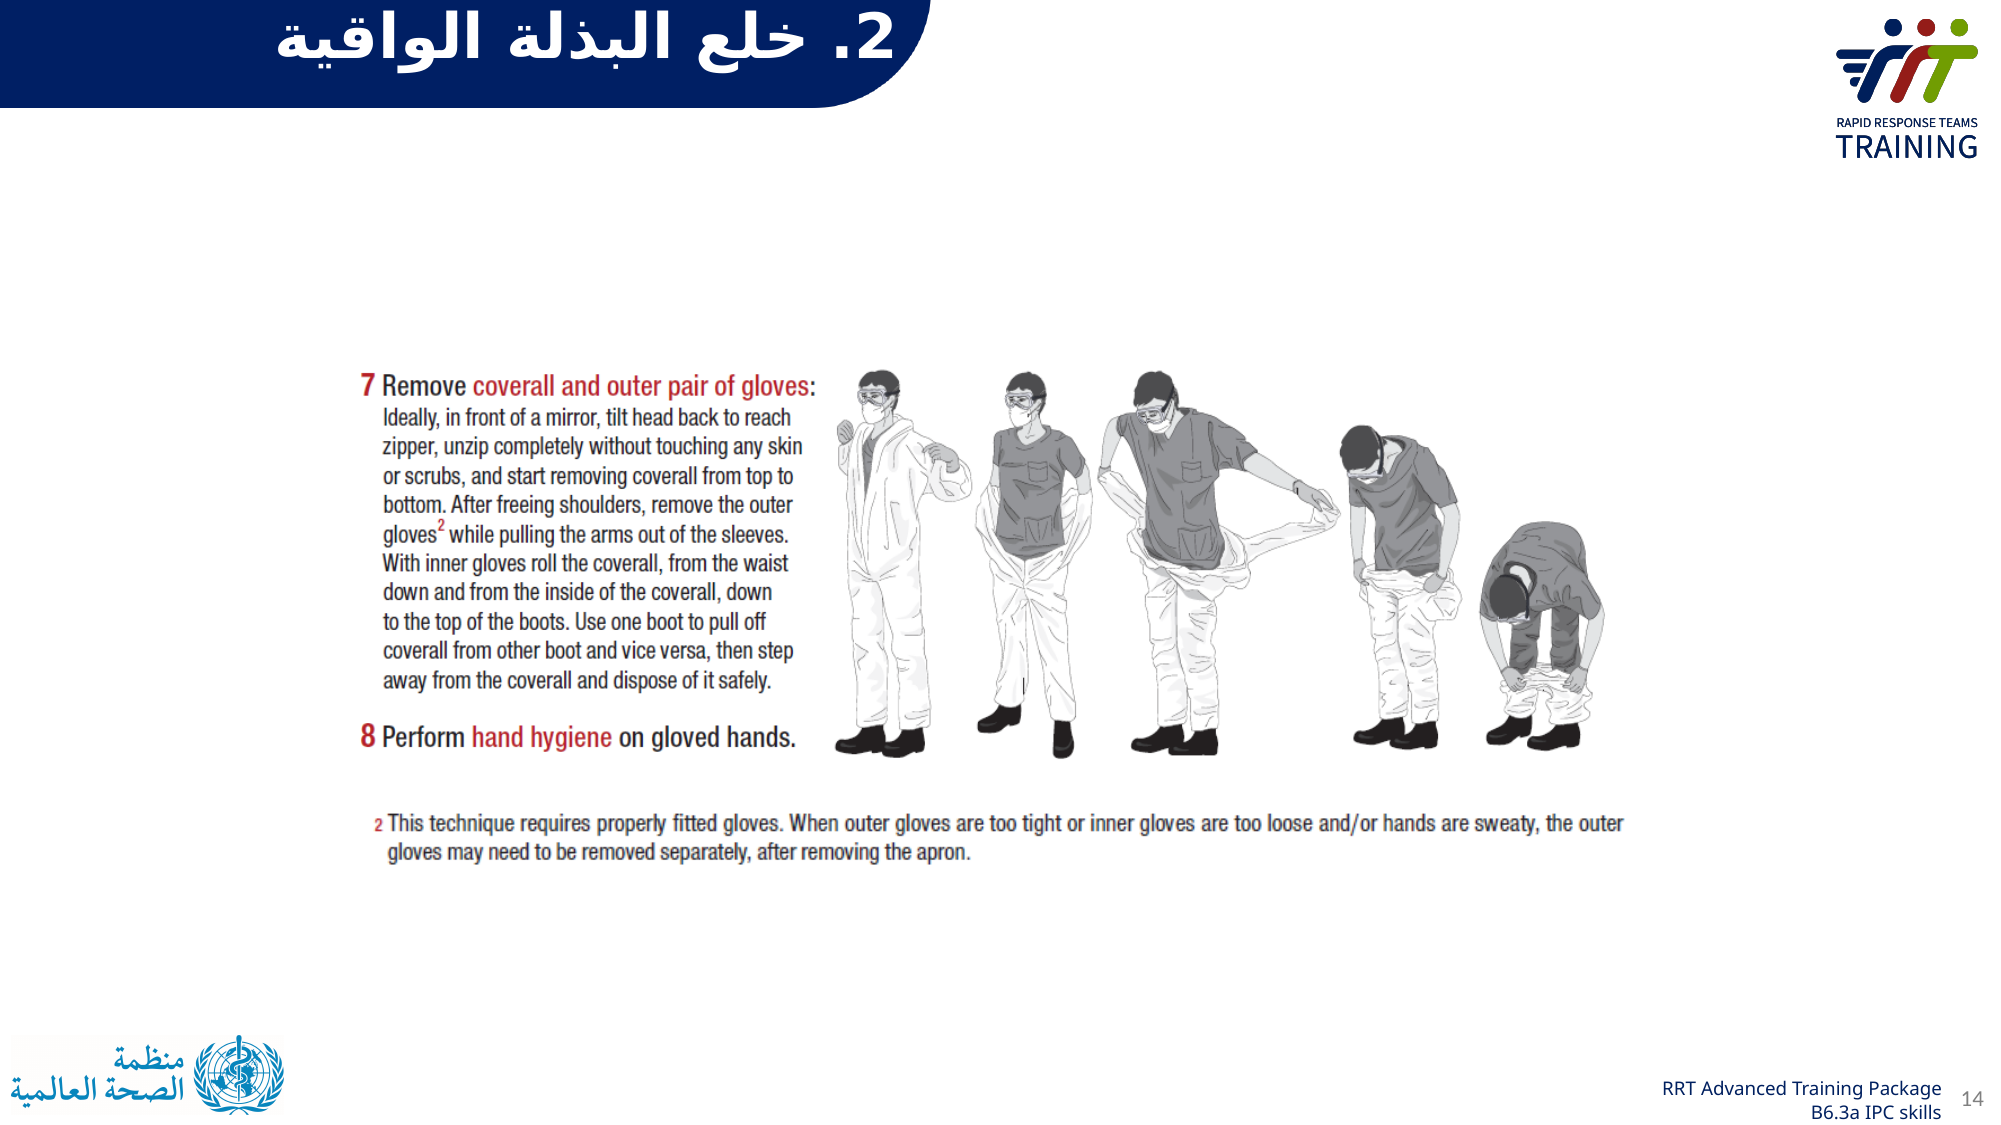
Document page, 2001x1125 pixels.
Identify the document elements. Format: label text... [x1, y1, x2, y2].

text_box 2. خلع البذلة الواقية [22, 15, 906, 62]
picture [241, 1050, 247, 1059]
picture [1835, 19, 1978, 167]
picture [351, 354, 1649, 771]
picture [362, 806, 1637, 868]
picture [0, 0, 931, 108]
picture [11, 1035, 284, 1115]
